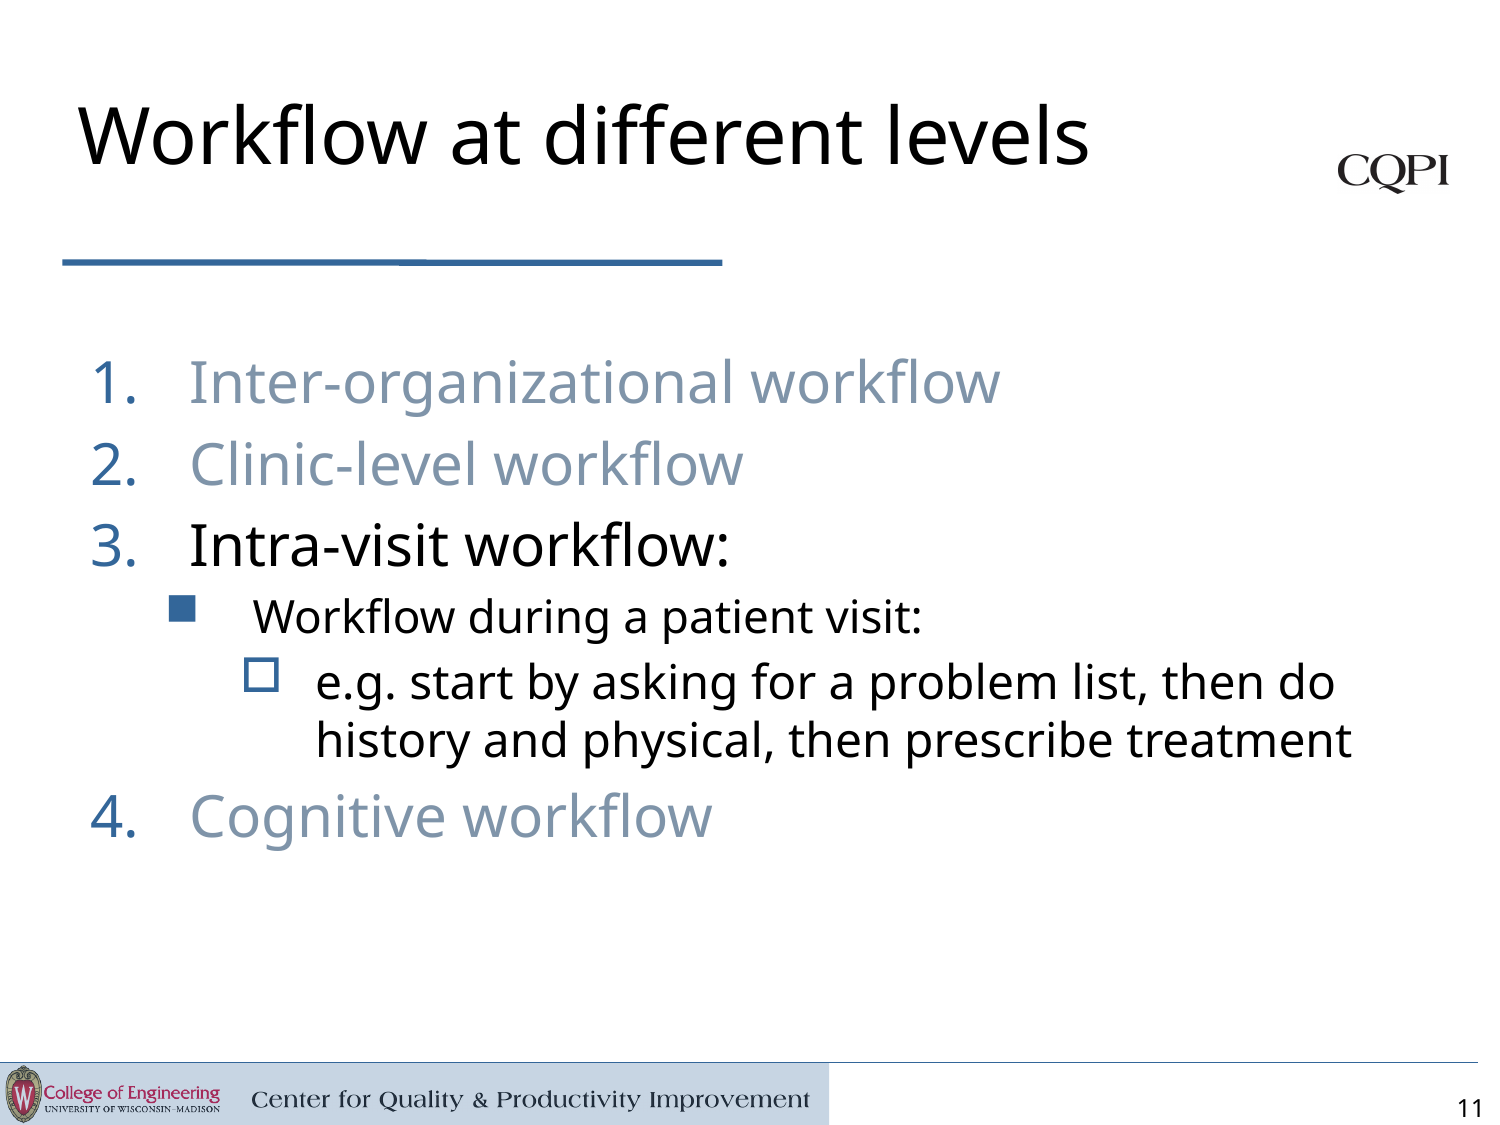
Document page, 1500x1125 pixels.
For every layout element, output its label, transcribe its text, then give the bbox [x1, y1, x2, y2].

title Workflow at different levels [62, 20, 1288, 246]
list Inter-organizational workflow Clinic-level workflow Intra-visit workflow: Workflow during a patient visit: e.g. start by asking for a problem list, then do history and physical, then prescribe treatment Cognitive workflow [75, 337, 1425, 1050]
picture [251, 1090, 810, 1112]
picture [1337, 154, 1450, 194]
picture [0, 1063, 225, 1125]
